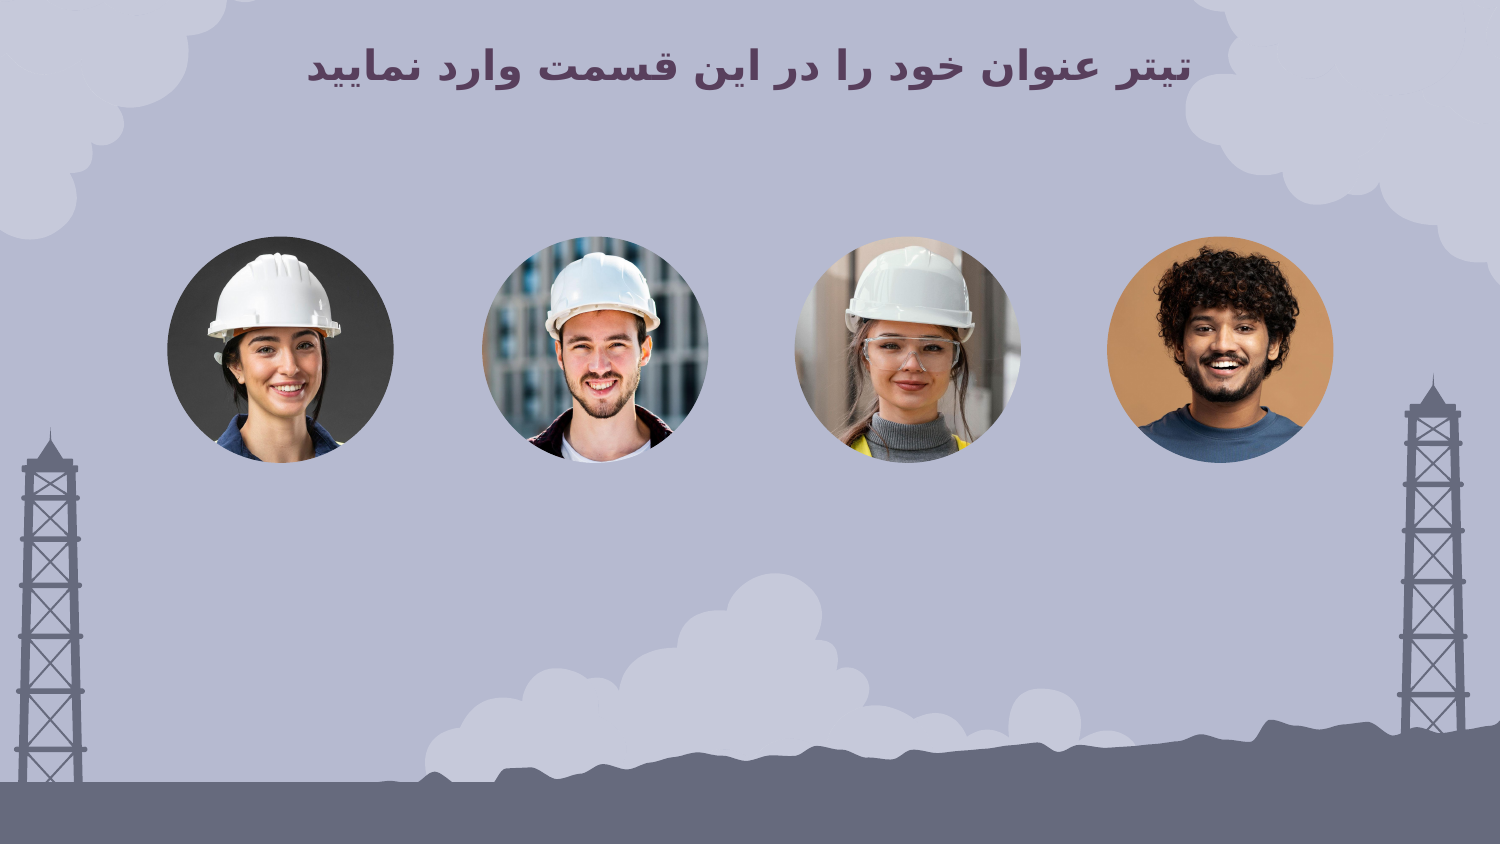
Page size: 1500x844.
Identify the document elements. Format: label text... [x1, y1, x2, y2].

picture [481, 236, 709, 464]
picture [1106, 236, 1334, 464]
picture [794, 236, 1022, 464]
text_box تیتر عنوان خود را در این قسمت وارد نمایید [0, 6, 1500, 96]
picture [167, 236, 394, 464]
